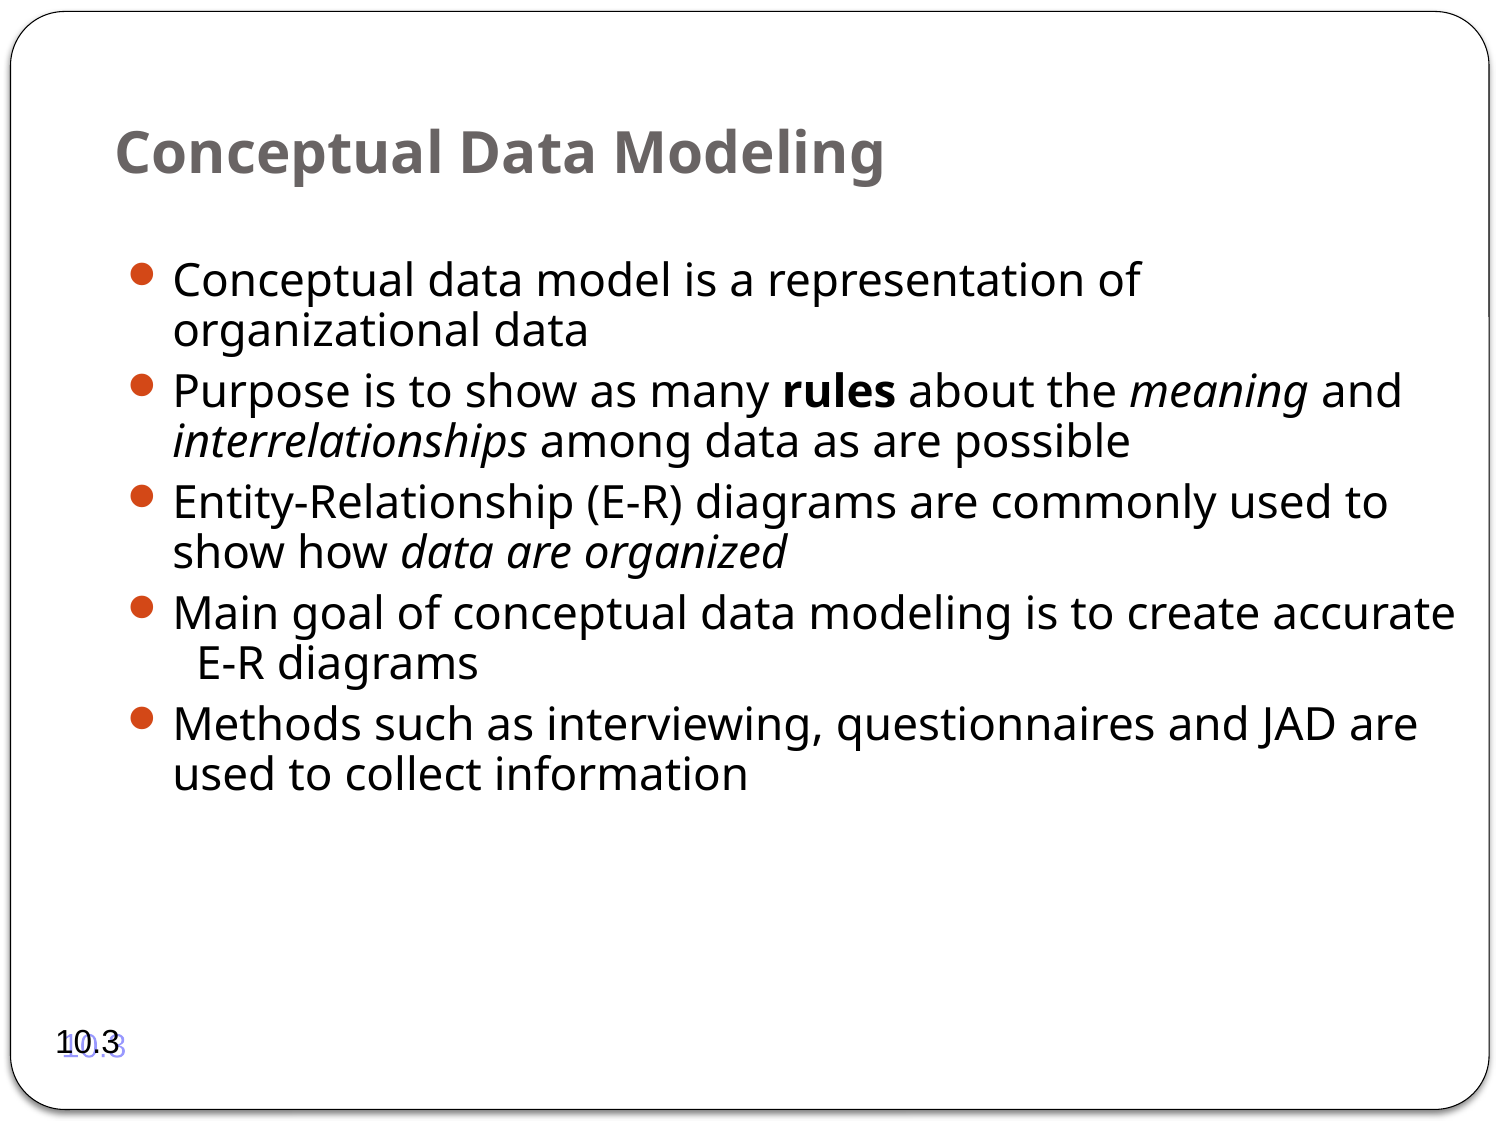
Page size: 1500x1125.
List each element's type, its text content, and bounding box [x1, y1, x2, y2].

list Conceptual data model is a representation of organizational data Purpose is to show as many rules about the meaning and interrelationships among data as are possible Entity-Relationship (E-R) diagrams are commonly used to show how data are organized Main goal of conceptual data modeling is to create accurate E-R diagrams Methods such as interviewing, questionnaires and JAD are used to collect information [112, 249, 1475, 988]
title Conceptual Data Modeling [99, 87, 1375, 200]
text_box 10.3 [37, 1012, 138, 1107]
